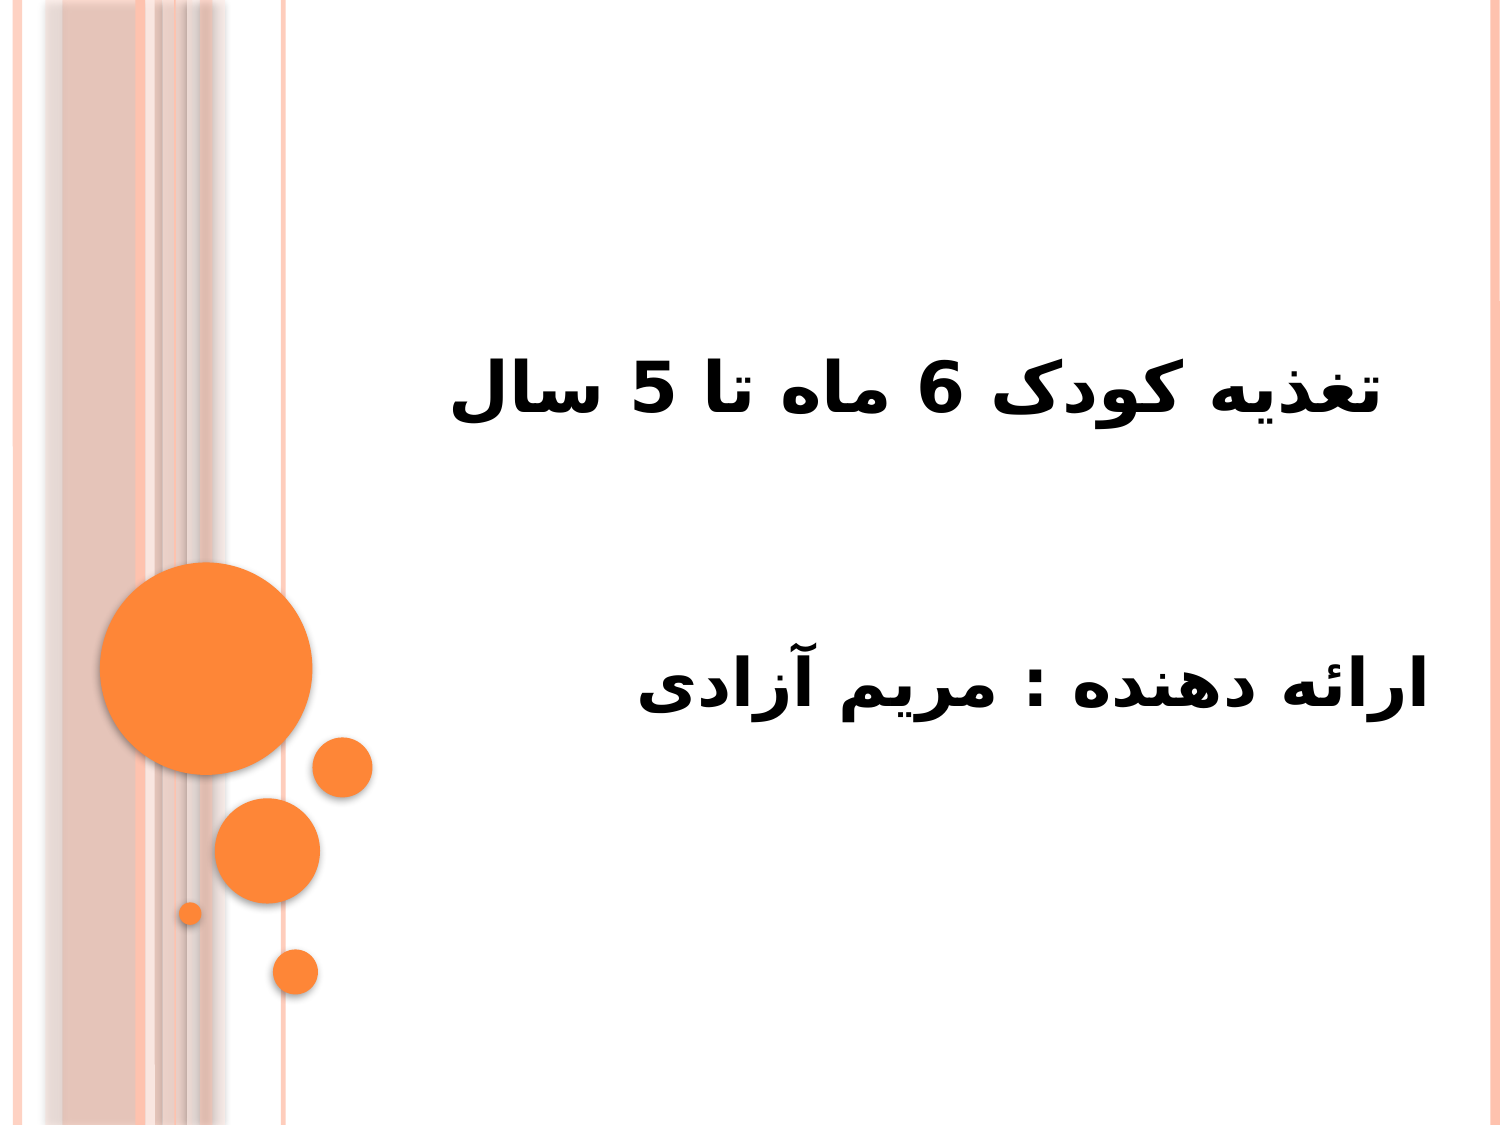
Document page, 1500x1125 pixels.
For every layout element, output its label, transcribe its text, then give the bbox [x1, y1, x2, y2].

title تغذیه کودک 6 ماه تا 5 سال [410, 257, 1423, 434]
subtitle ارائه دهنده : مریم آزادی [433, 632, 1447, 858]
